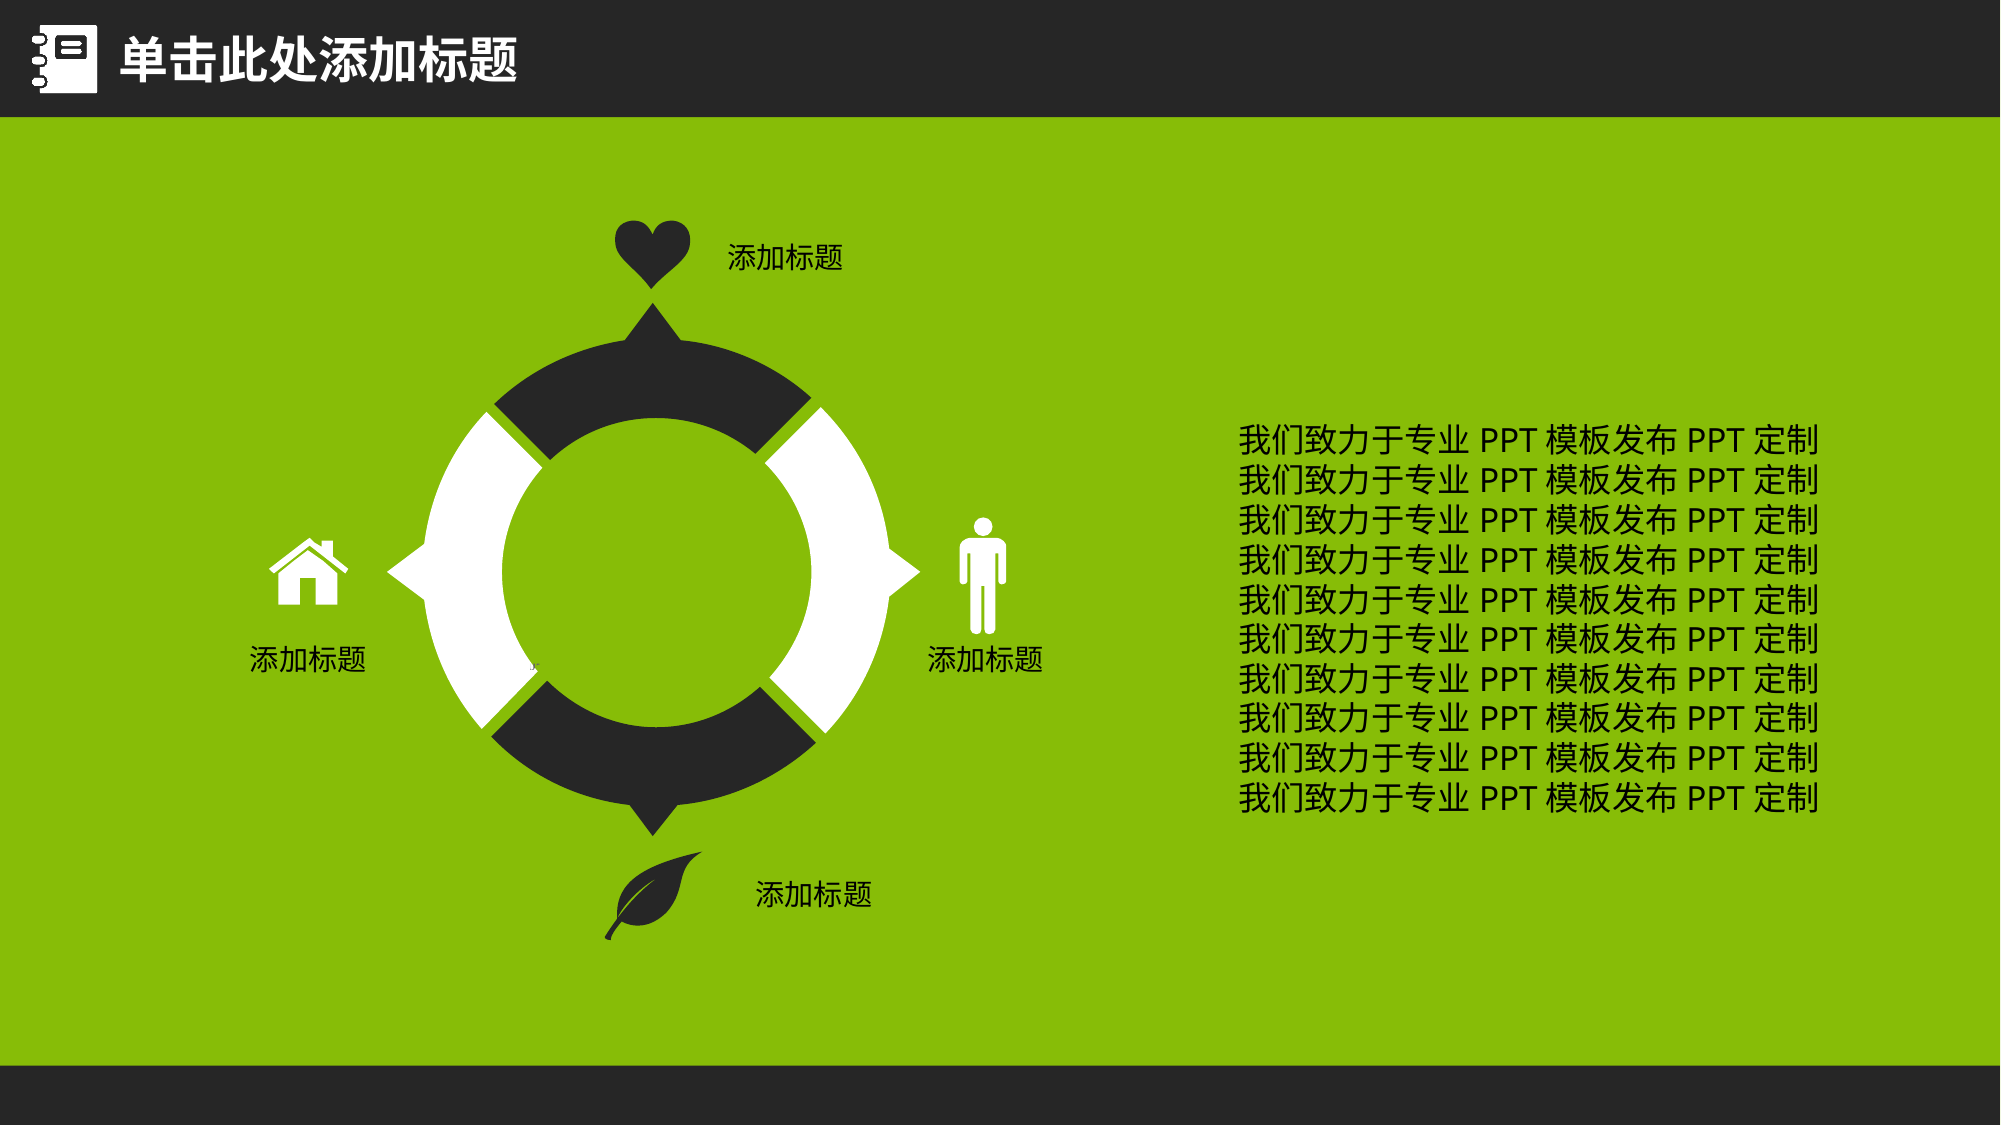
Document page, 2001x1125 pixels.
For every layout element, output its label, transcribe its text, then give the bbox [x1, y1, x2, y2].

text_box 单击此处添加标题 [104, 21, 542, 97]
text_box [221, 220, 1869, 941]
picture [0, 0, 2001, 1125]
text_box [0, 0, 2000, 118]
picture [27, 20, 104, 98]
text_box [0, 1065, 2000, 1125]
